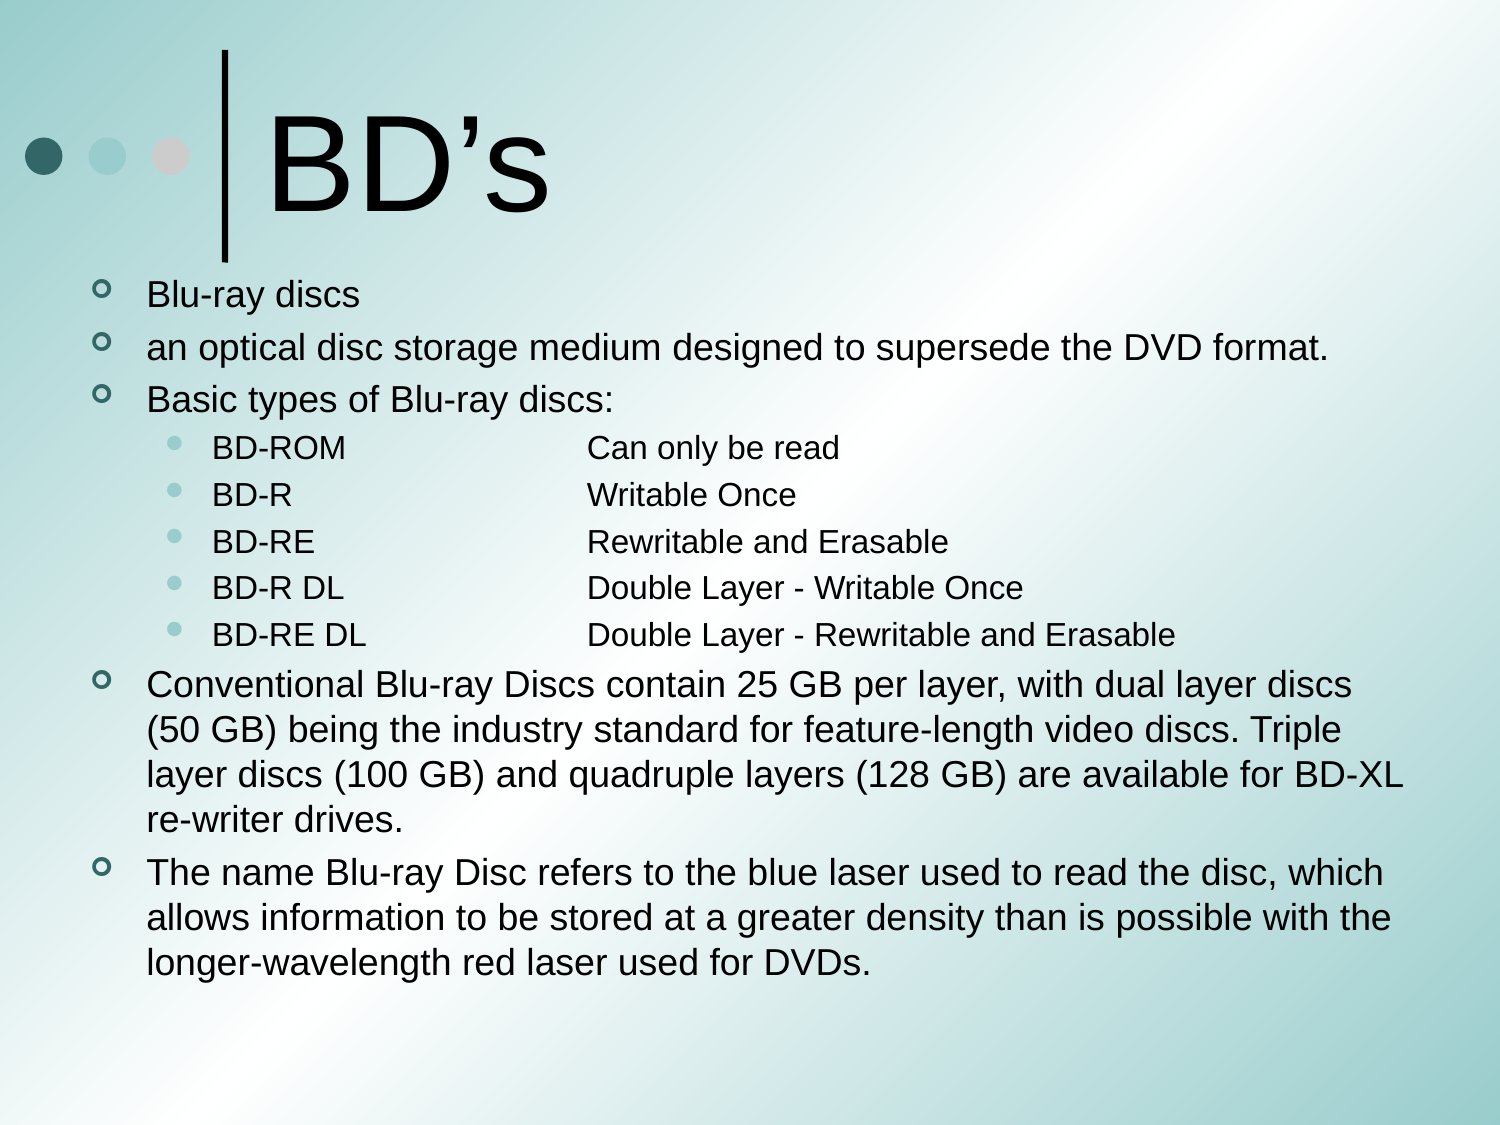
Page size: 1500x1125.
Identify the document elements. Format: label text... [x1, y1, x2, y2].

title BD’s [249, 30, 1401, 262]
list Blu-ray discs an optical disc storage medium designed to supersede the DVD format. Basic types of Blu-ray discs: BD-ROM Can only be read BD-R Writable Once BD-RE Rewritable and Erasable BD-R DL Double Layer - Writable Once BD-RE DL Double Layer - Rewritable and Erasable Conventional Blu-ray Discs contain 25 GB per layer, with dual layer discs (50 GB) being the industry standard for feature-length video discs. Triple layer discs (100 GB) and quadruple layers (128 GB) are available for BD-XL re-writer drives. The name Blu-ray Disc refers to the blue laser used to read the disc, which allows information to be stored at a greater density than is possible with the longer-wavelength red laser used for DVDs. [74, 262, 1426, 1051]
